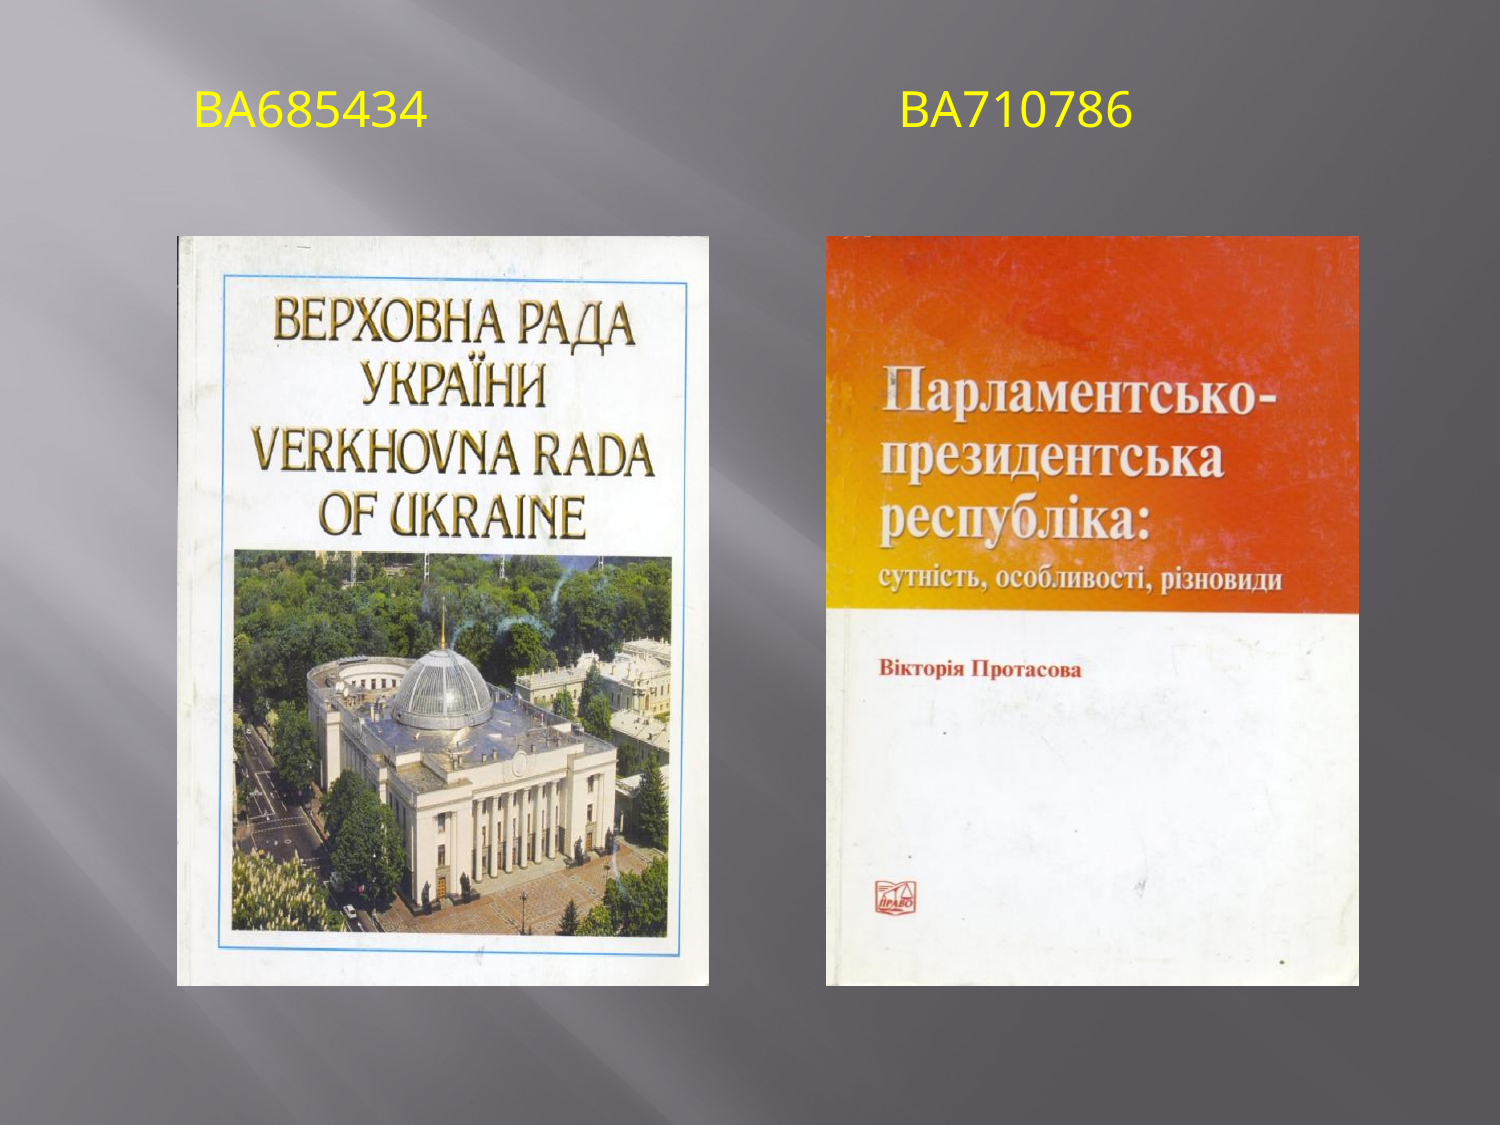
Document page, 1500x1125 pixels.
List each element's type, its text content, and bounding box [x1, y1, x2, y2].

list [176, 235, 709, 986]
list ВА710786 [883, 54, 1425, 161]
picture [0, 0, 1500, 1125]
list ВА685434 [177, 54, 738, 161]
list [826, 235, 1359, 986]
